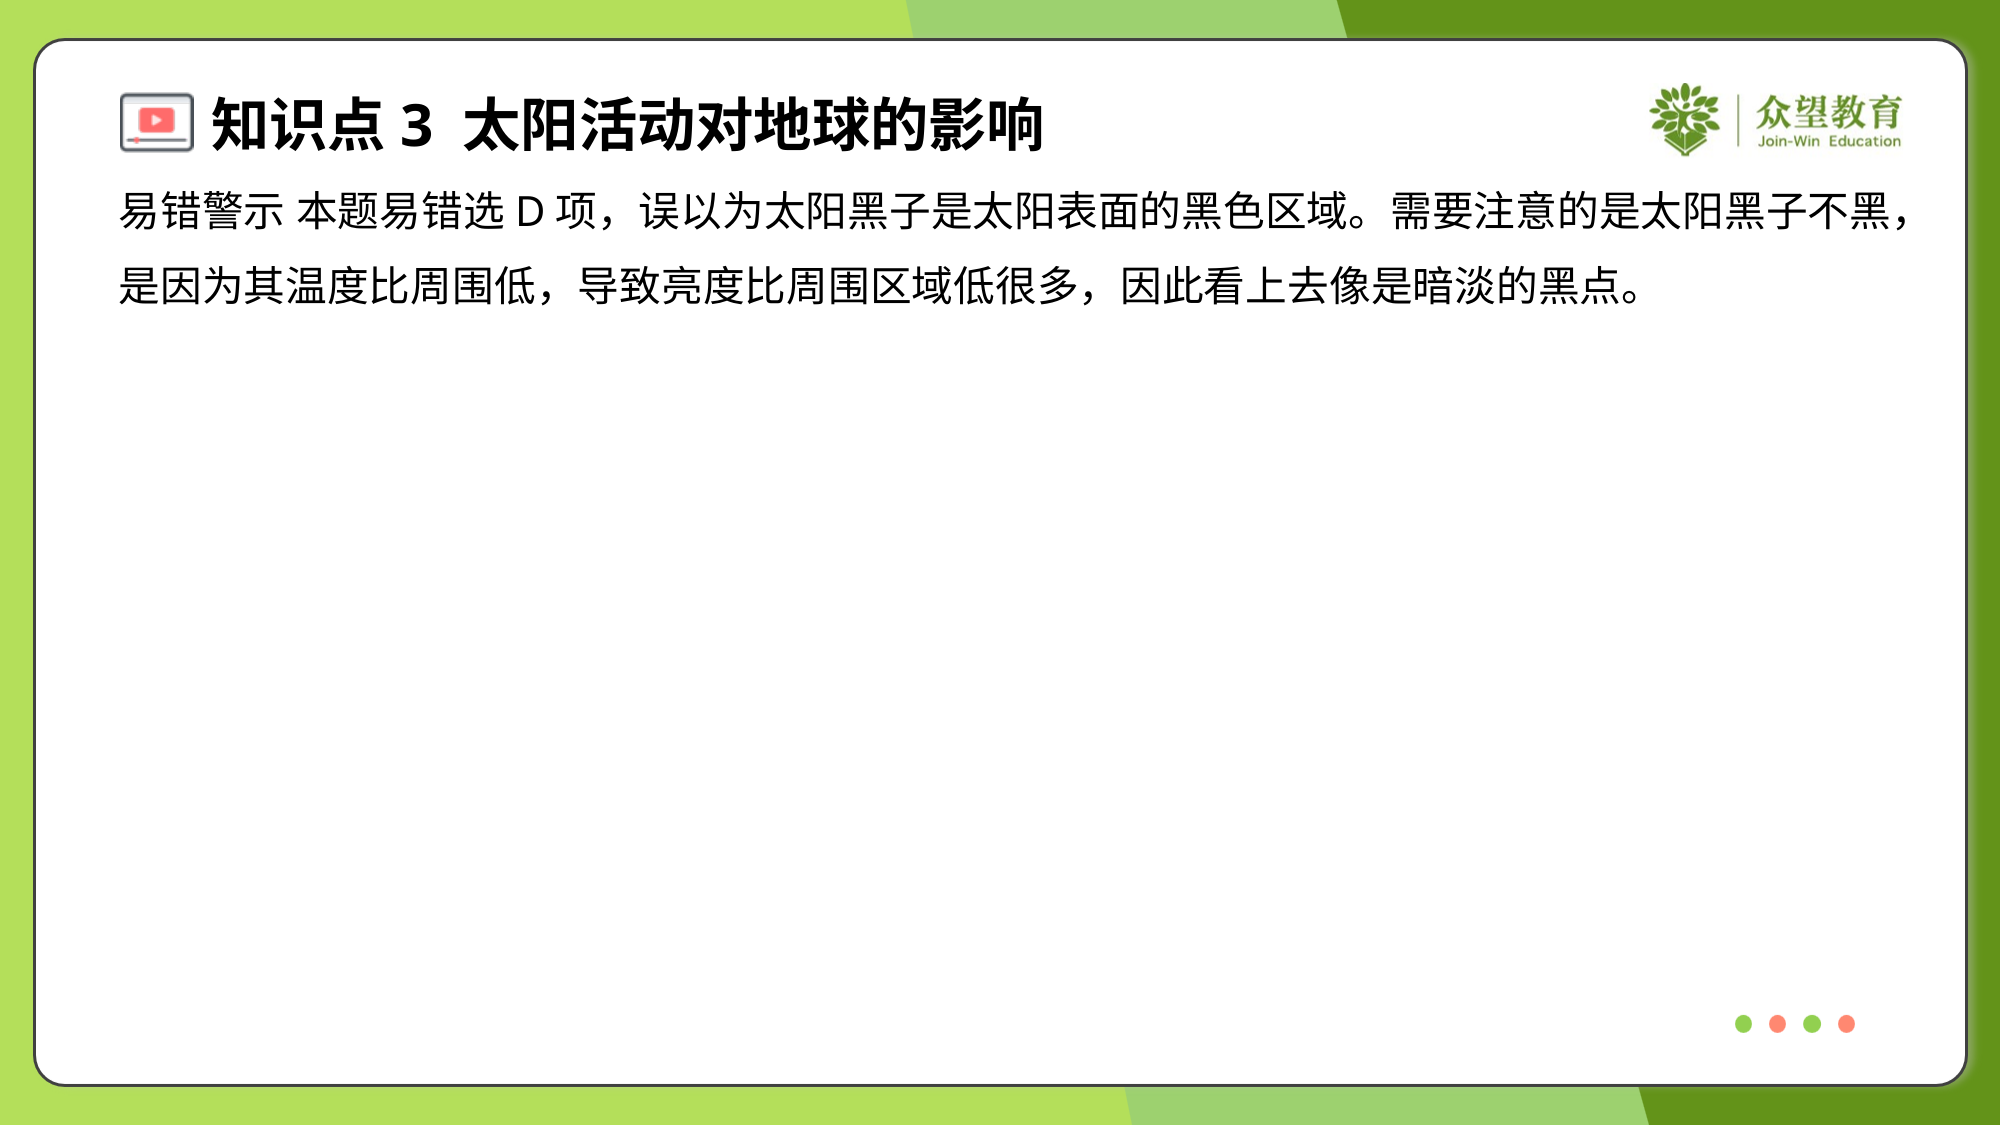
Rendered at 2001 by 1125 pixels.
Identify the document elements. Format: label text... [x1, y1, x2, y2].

text_box 易错警示 本题易错选D项，误以为太阳黑子是太阳表面的黑色区域。需要注意的是太阳黑子不黑， 是因为其温度比周围低，导致亮度比周围区域低很多，因此看上去像是暗淡的黑点。 [118, 159, 1883, 310]
picture [0, 0, 2000, 1125]
